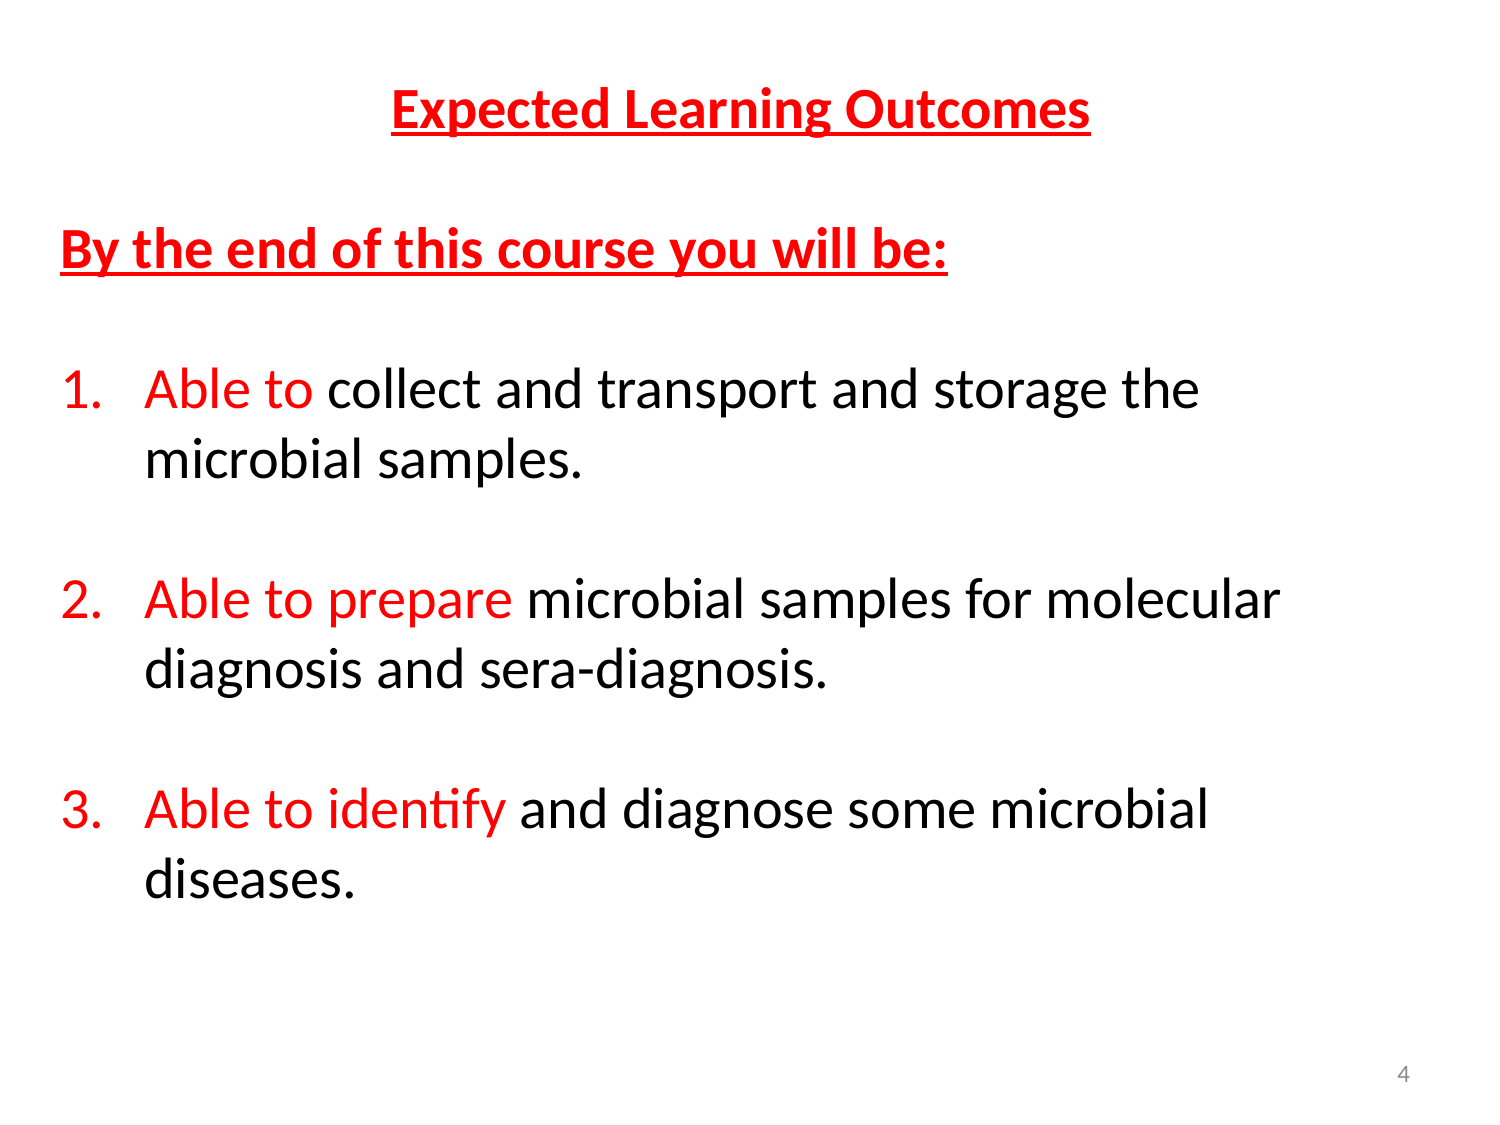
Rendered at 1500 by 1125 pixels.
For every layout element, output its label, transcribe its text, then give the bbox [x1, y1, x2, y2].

text_box Expected Learning Outcomes By the end of this course you will be: Able to collect and transport and storage the microbial samples. Able to prepare microbial samples for molecular diagnosis and sera-diagnosis. Able to identify and diagnose some microbial diseases. [45, 63, 1437, 988]
slide_number 3 [1074, 1042, 1425, 1103]
